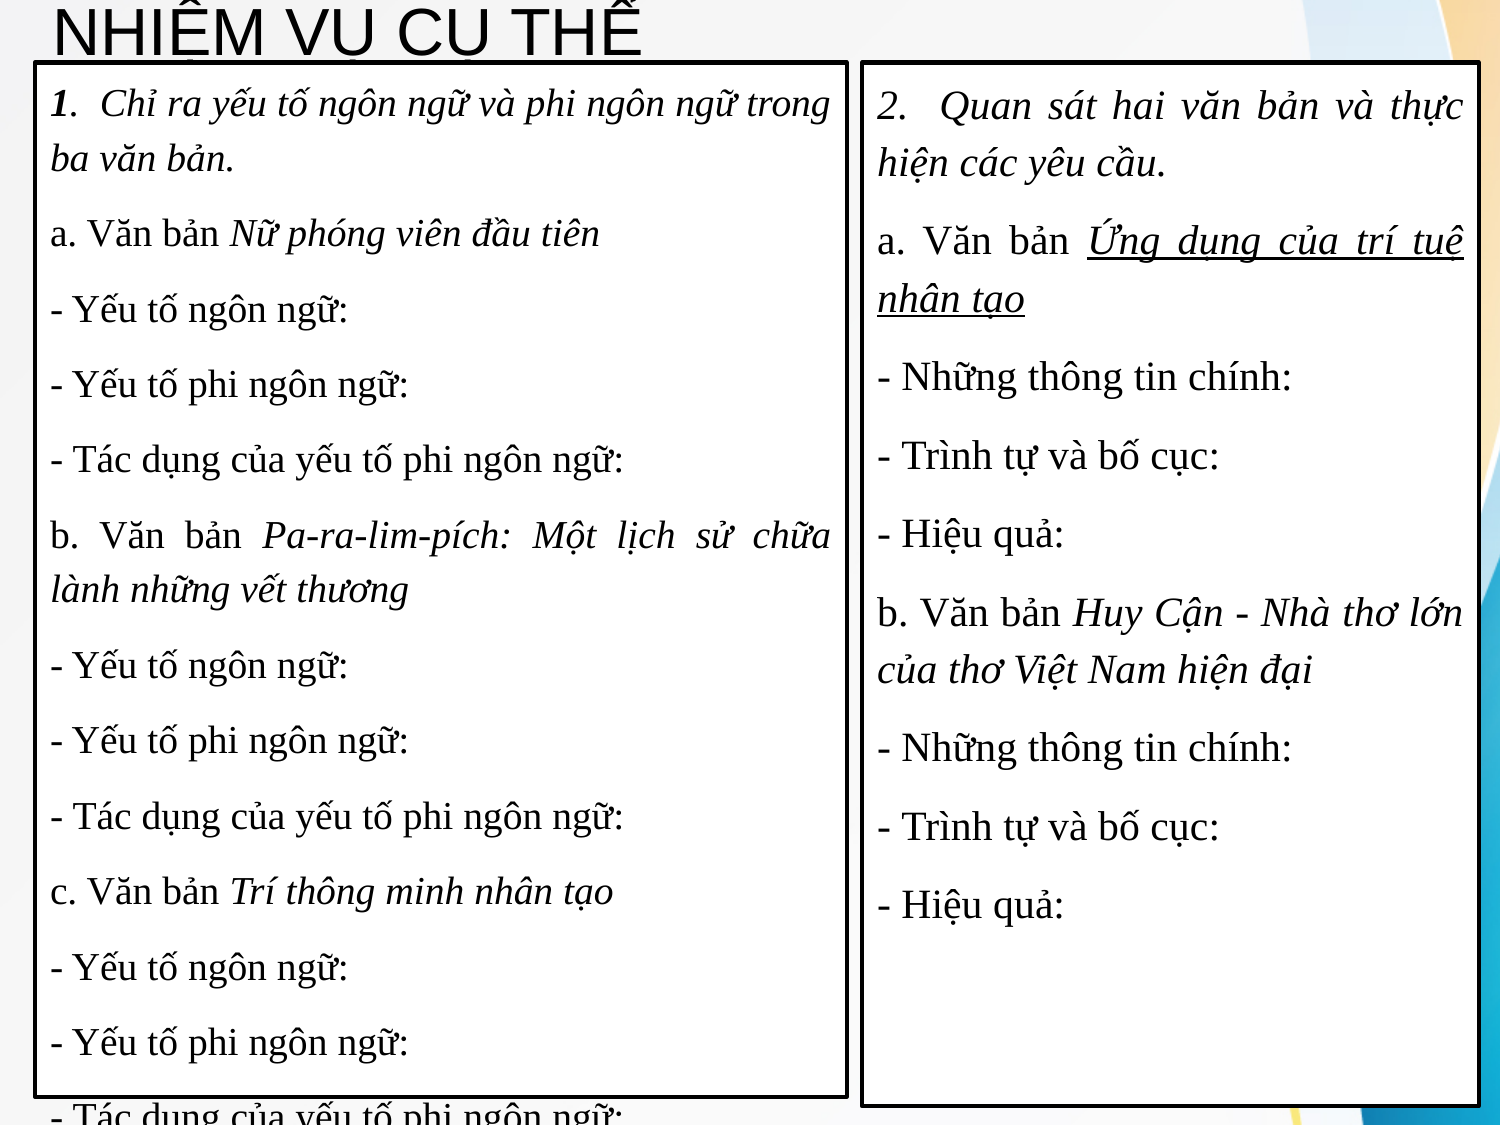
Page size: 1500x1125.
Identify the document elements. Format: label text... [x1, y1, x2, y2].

title NHIỆM VỤ CỤ THỂ [37, 0, 1388, 77]
text_box 1. Chỉ ra yếu tố ngôn ngữ và phi ngôn ngữ trong ba văn bản. a. Văn bản Nữ phóng viên đầu tiên - Yếu tố ngôn ngữ: - Yếu tố phi ngôn ngữ: - Tác dụng của yếu tố phi ngôn ngữ: b. Văn bản Pa-ra-lim-pích: Một lịch sử chữa lành những vết thương - Yếu tố ngôn ngữ: - Yếu tố phi ngôn ngữ: - Tác dụng của yếu tố phi ngôn ngữ: c. Văn bản Trí thông minh nhân tạo - Yếu tố ngôn ngữ: - Yếu tố phi ngôn ngữ: - Tác dụng của yếu tố phi ngôn ngữ: [34, 62, 847, 1097]
text_box 2. Quan sát hai văn bản và thực hiện các yêu cầu. a. Văn bản Ứng dụng của trí tuệ nhân tạo - Những thông tin chính: - Trình tự và bố cục: - Hiệu quả: b. Văn bản Huy Cận - Nhà thơ lớn của thơ Việt Nam hiện đại - Những thông tin chính: - Trình tự và bố cục: - Hiệu quả: [862, 62, 1479, 1107]
picture [0, 0, 1500, 1125]
